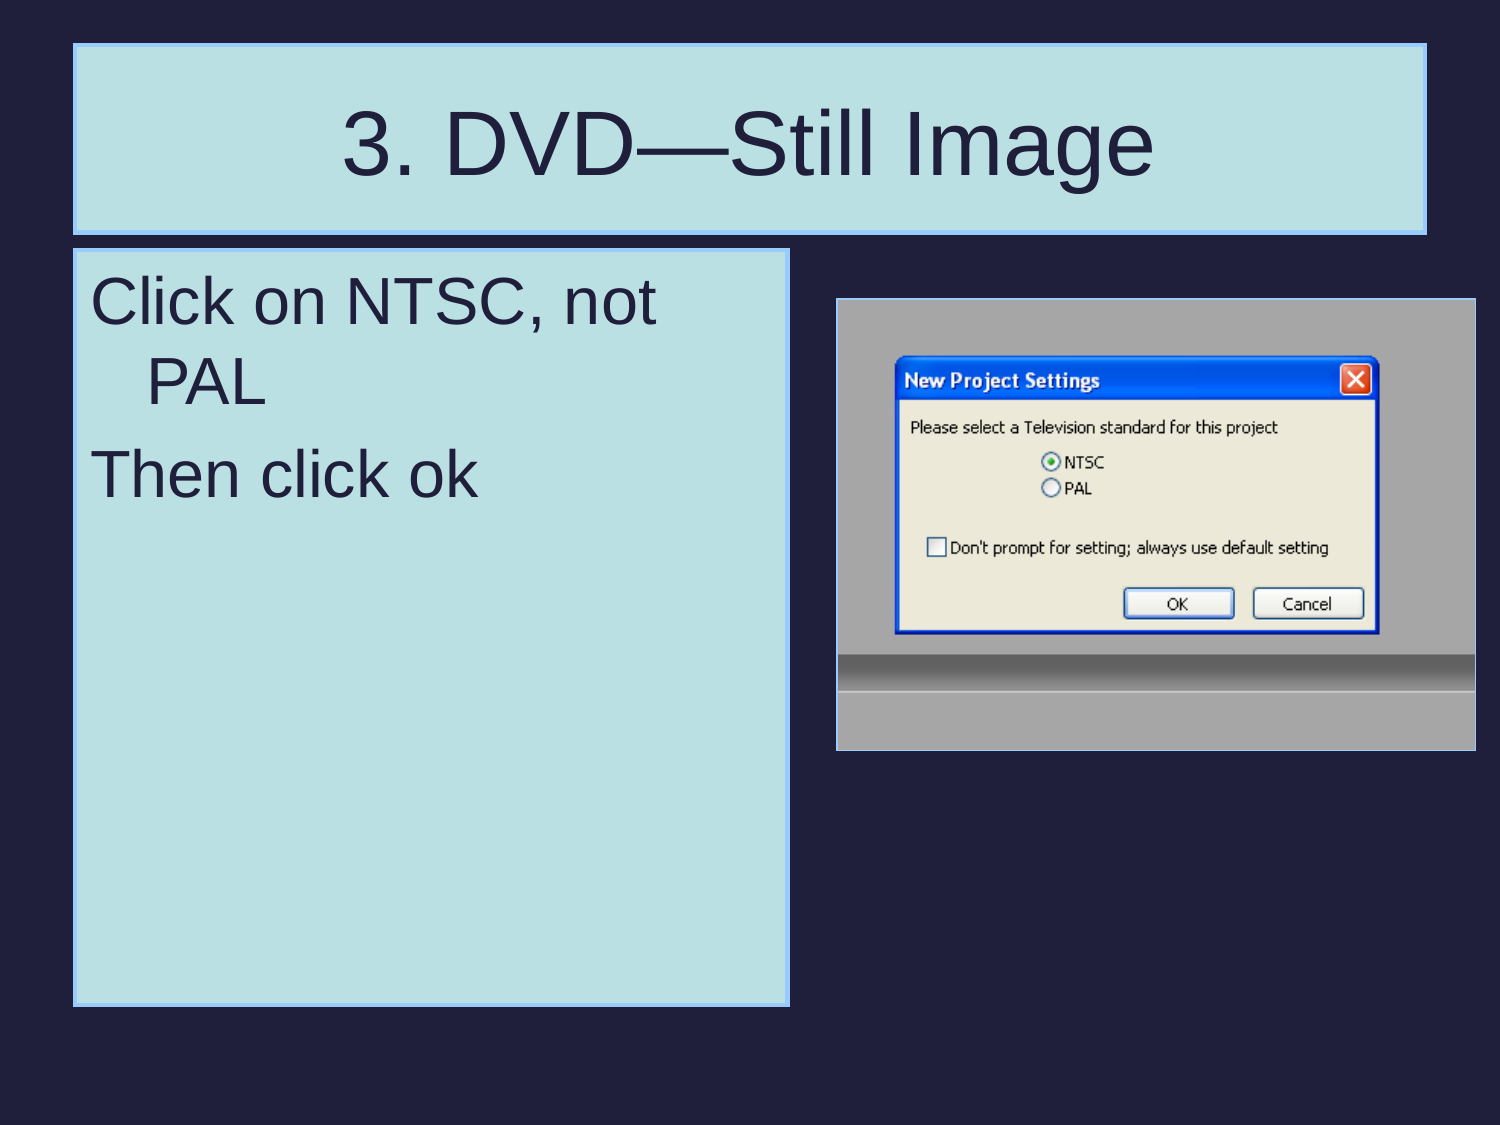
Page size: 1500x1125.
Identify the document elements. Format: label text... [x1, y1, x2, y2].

list Click on NTSC, not PAL Then click ok [74, 249, 788, 1006]
title 3. DVD—Still Image [74, 44, 1426, 233]
picture [837, 299, 1476, 751]
